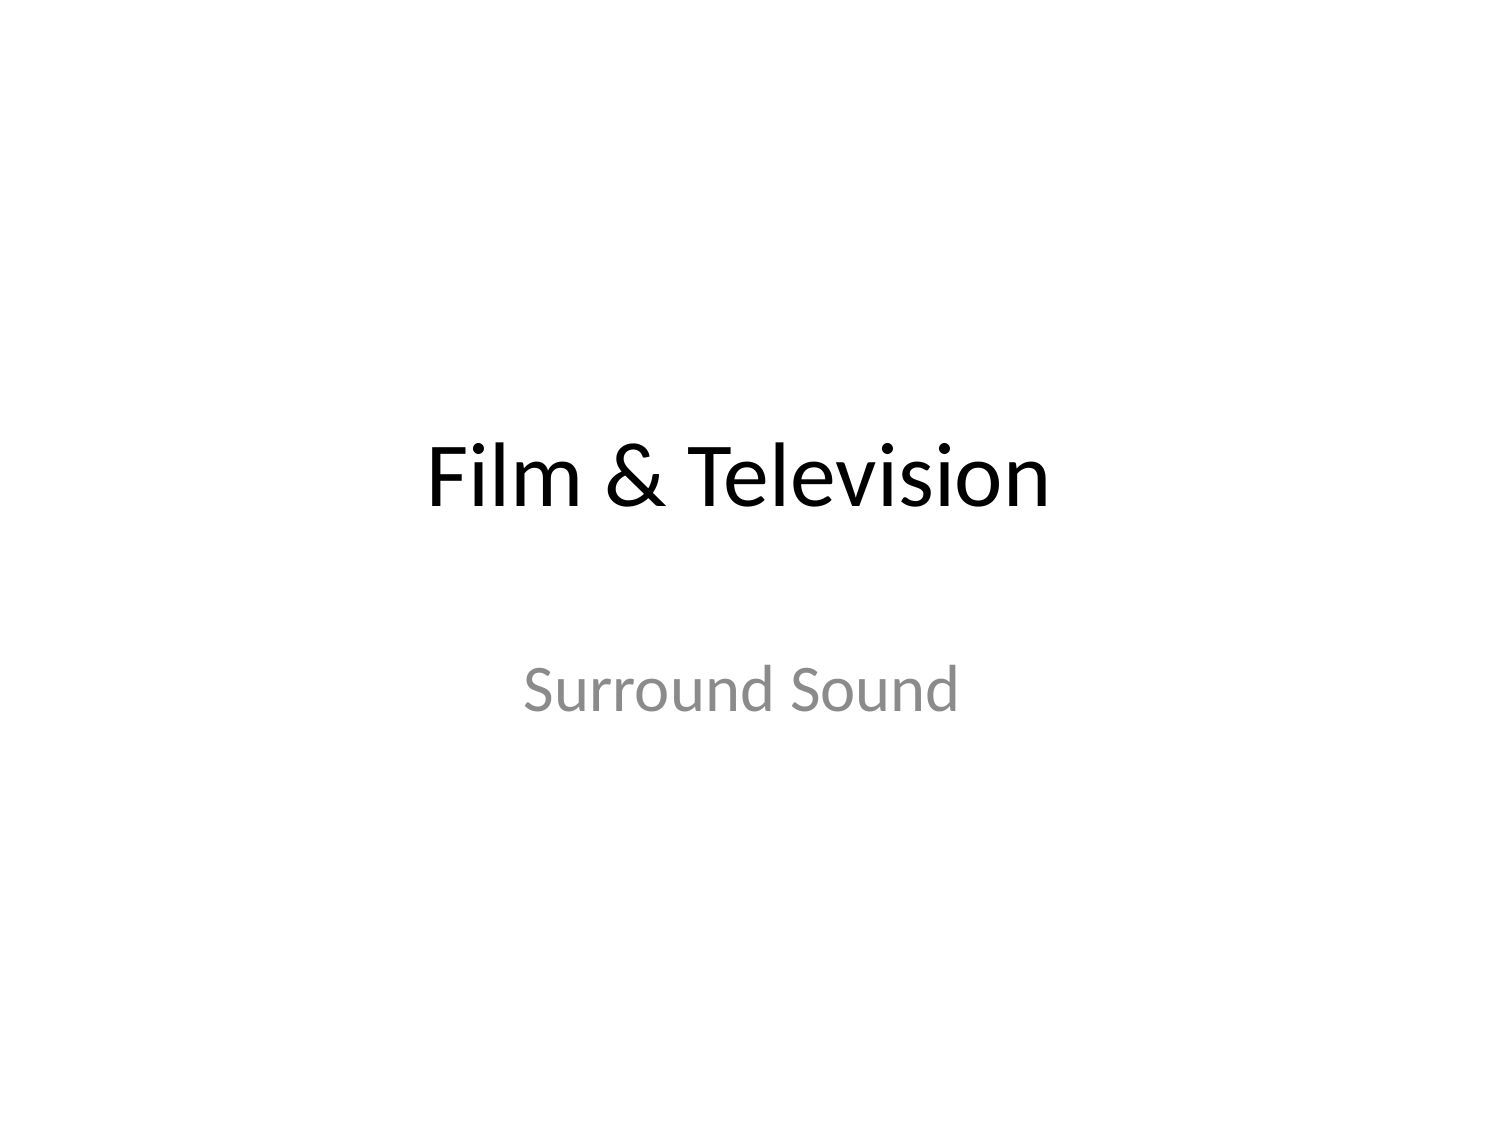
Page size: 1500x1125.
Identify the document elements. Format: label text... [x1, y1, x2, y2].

subtitle Surround Sound [225, 637, 1275, 925]
title Film & Television [112, 349, 1388, 591]
